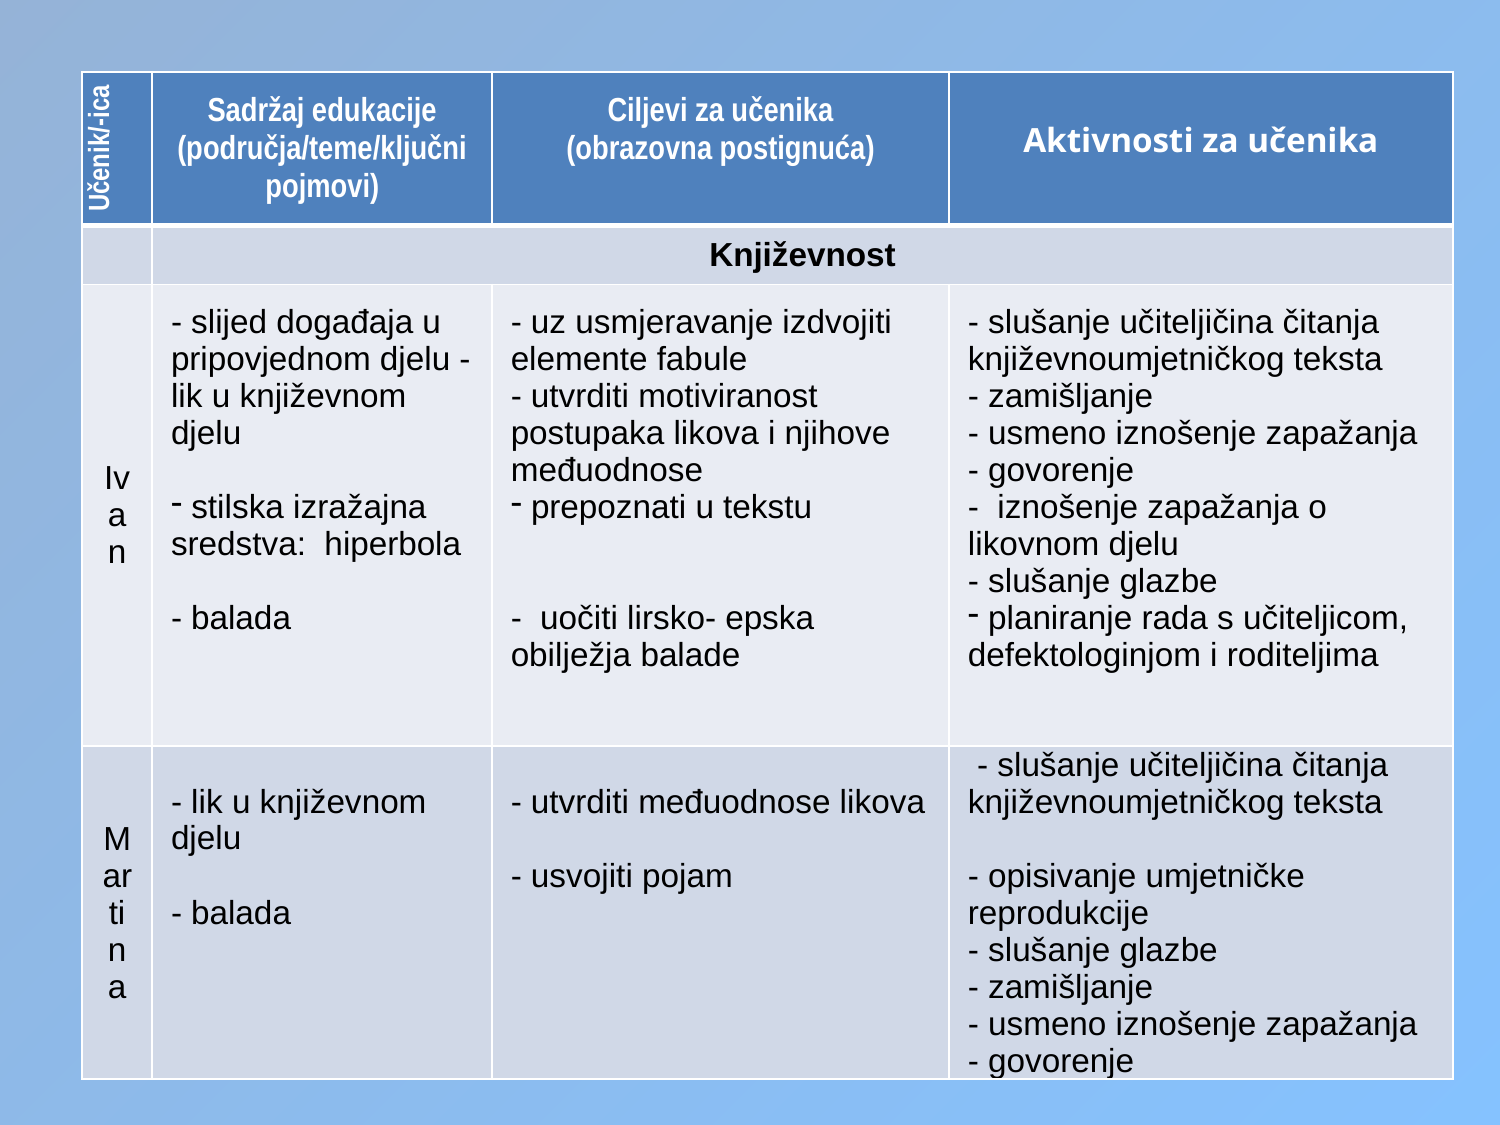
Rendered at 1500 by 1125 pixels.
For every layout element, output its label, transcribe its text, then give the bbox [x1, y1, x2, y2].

table_cell Ivan [83, 285, 151, 745]
table_cell - uz usmjeravanje izdvojiti elemente fabule - utvrditi motiviranost postupaka likova i njihove međuodnose prepoznati u tekstu - uočiti lirsko- epska obilježja balade [493, 285, 948, 745]
table_header Ciljevi za učenika (obrazovna postignuća) [493, 73, 948, 223]
table_cell - lik u književnom djelu - balada [153, 747, 491, 1078]
table_header Aktivnosti za učenika [950, 73, 1452, 223]
table_header Sadržaj edukacije (područja/teme/ključni pojmovi) [153, 73, 491, 223]
table_cell - slijed događaja u pripovjednom djelu - lik u književnom djelu stilska izražajna sredstva: hiperbola - balada [153, 285, 491, 745]
table_cell Martina [83, 747, 151, 1078]
table_header Učenik/-ica [83, 73, 151, 223]
table_cell - utvrditi međuodnose likova - usvojiti pojam [493, 747, 948, 1078]
table_cell - slušanje učiteljičina čitanja književnoumjetničkog teksta - opisivanje umjetničke reprodukcije - slušanje glazbe - zamišljanje - usmeno iznošenje zapažanja - govorenje [950, 747, 1452, 1078]
table_cell [83, 228, 151, 284]
table_cell - slušanje učiteljičina čitanja književnoumjetničkog teksta - zamišljanje - usmeno iznošenje zapažanja - govorenje - iznošenje zapažanja o likovnom djelu - slušanje glazbe planiranje rada s učiteljicom, defektologinjom i roditeljima [950, 285, 1452, 745]
table_cell Književnost [153, 228, 1452, 284]
